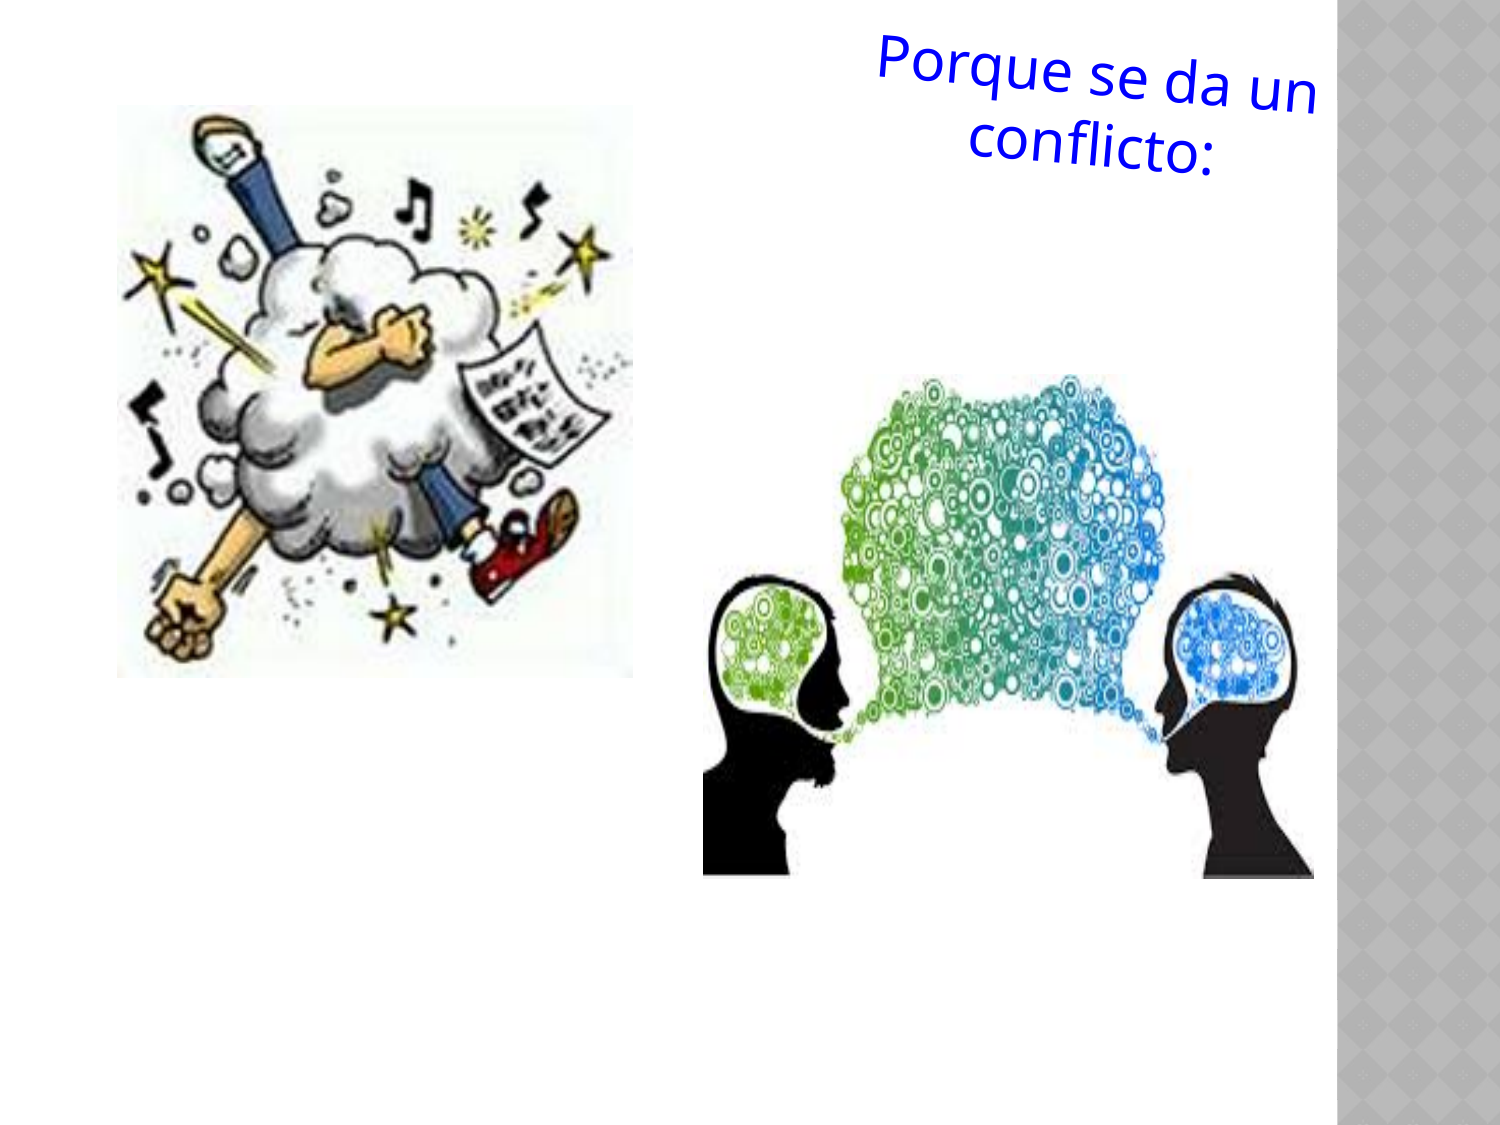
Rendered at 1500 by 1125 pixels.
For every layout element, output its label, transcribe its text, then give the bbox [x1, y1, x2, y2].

picture [116, 104, 634, 678]
picture [702, 374, 1314, 880]
text_box Porque se da un conflicto: [738, 0, 1453, 216]
